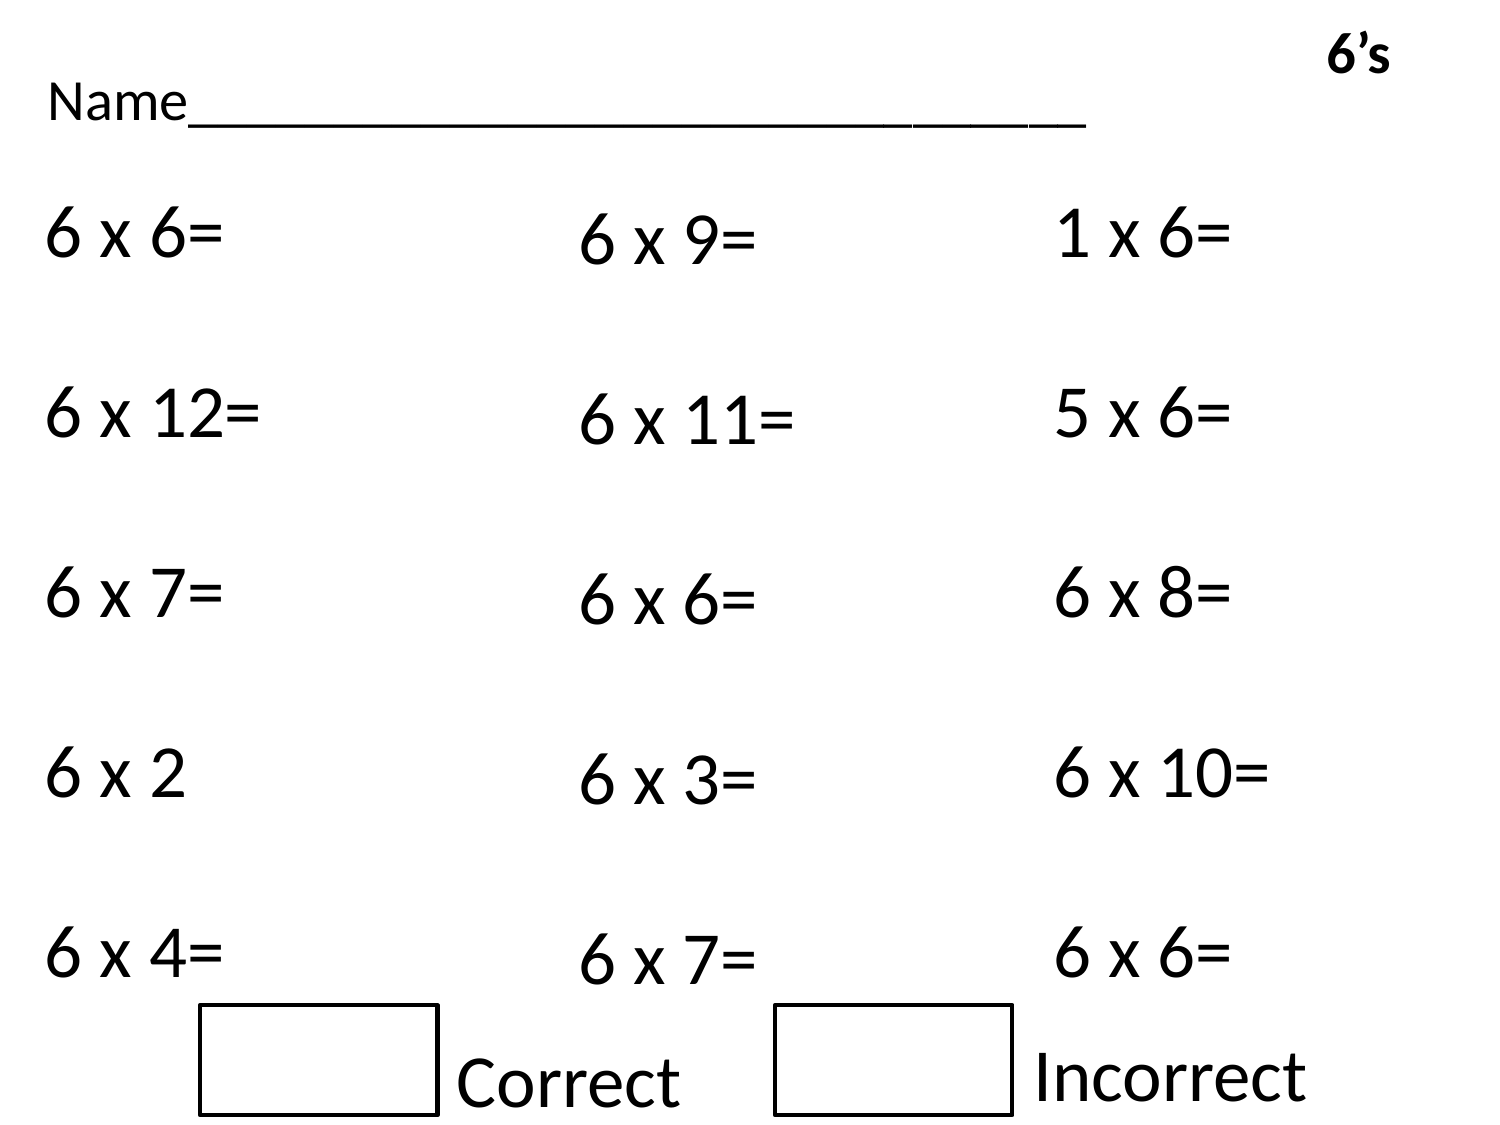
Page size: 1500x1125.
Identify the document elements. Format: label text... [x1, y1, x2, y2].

text_box Incorrect [1018, 1019, 1324, 1124]
text_box 6 x 9= 6 x 11= 6 x 6= 6 x 3= 6 x 7= [563, 181, 811, 1007]
text_box Name_______________________________ [32, 54, 1103, 140]
text_box 6’s [1311, 7, 1406, 93]
text_box Correct [442, 1024, 697, 1125]
text_box [773, 1003, 1014, 1117]
text_box 6 x 6= 6 x 12= 6 x 7= 6 x 2 6 x 4= [29, 174, 312, 1125]
text_box 1 x 6= 5 x 6= 6 x 8= 6 x 10= 6 x 6= [1038, 174, 1287, 1019]
text_box [198, 1003, 440, 1117]
